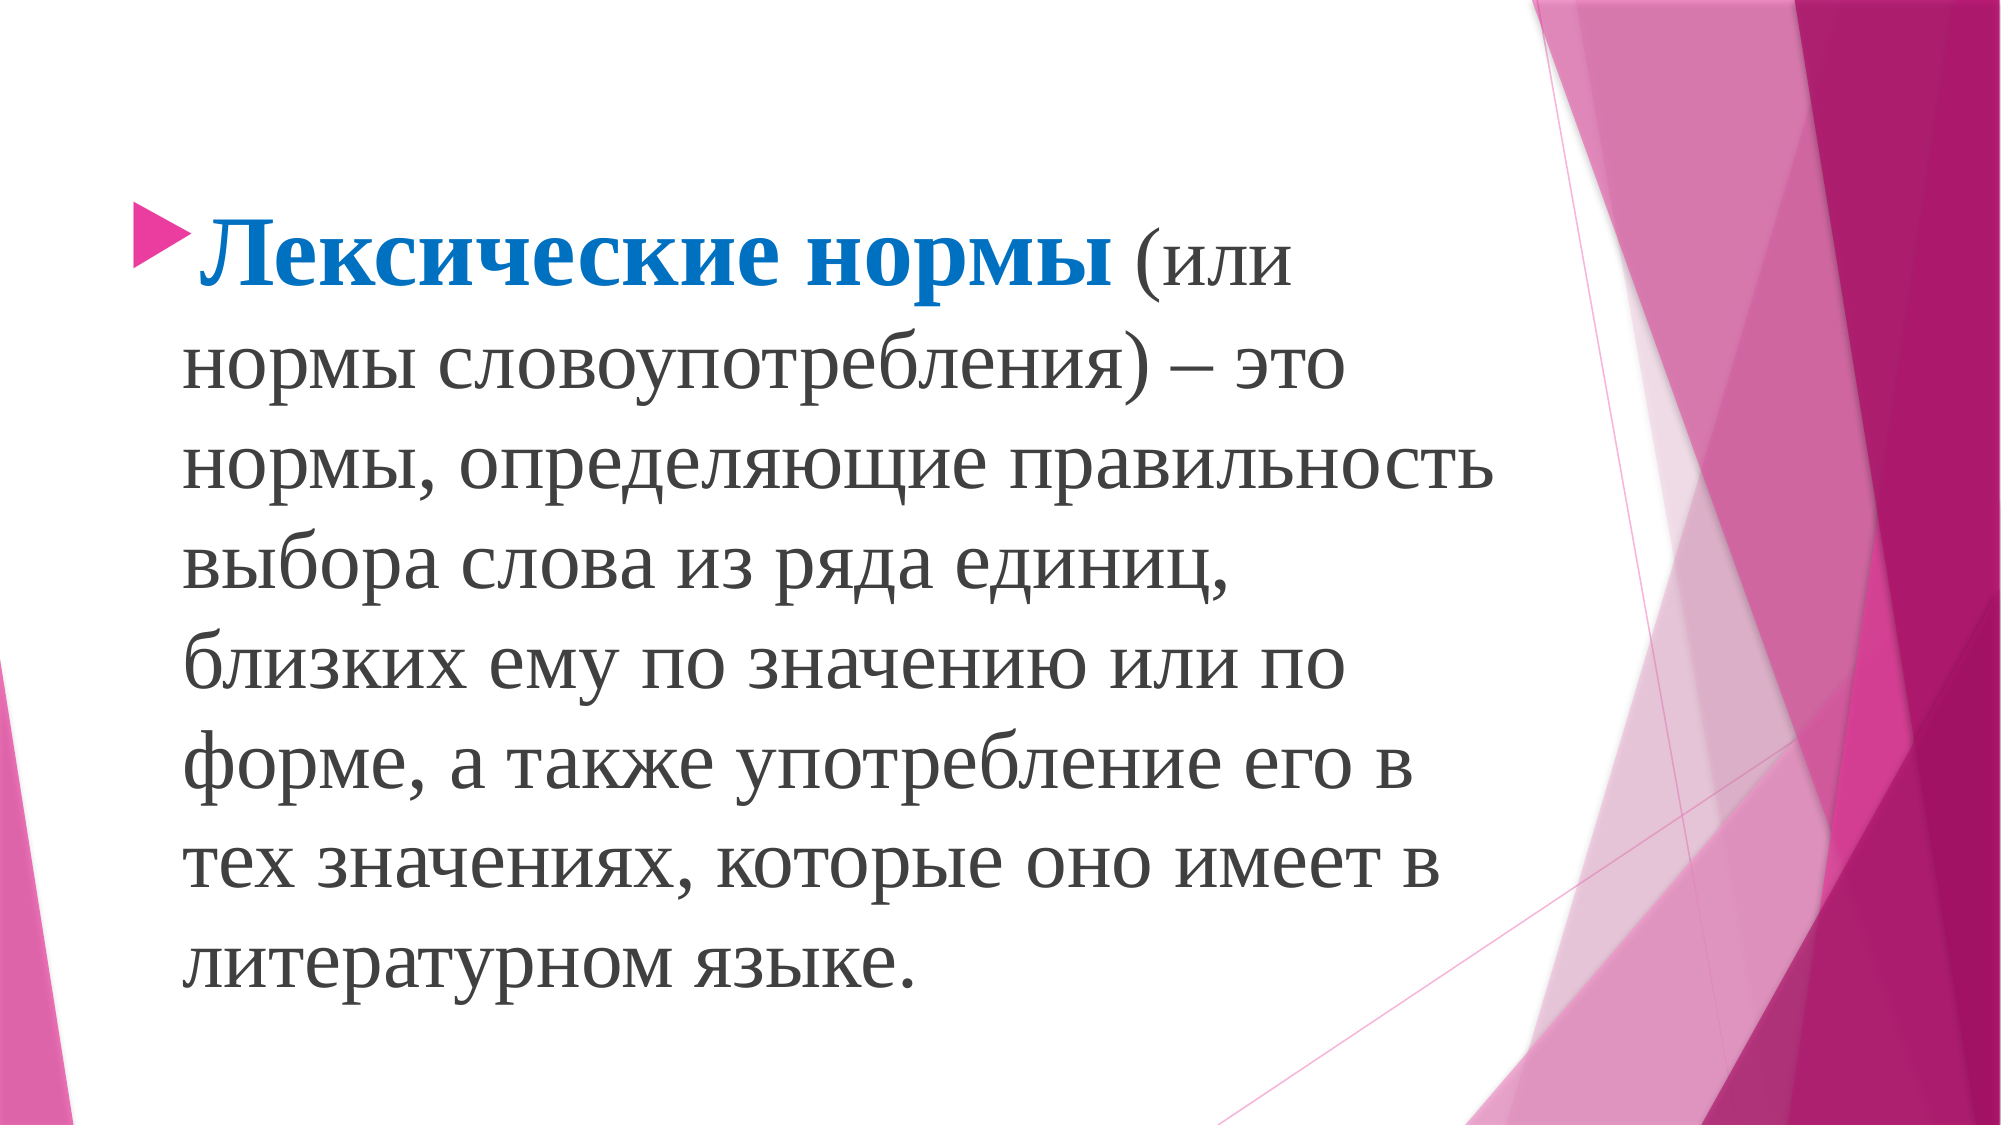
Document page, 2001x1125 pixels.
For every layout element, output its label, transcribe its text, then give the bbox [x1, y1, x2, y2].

list Лексические нормы (или нормы словоупотребления) – это нормы, определяющие правильность выбора слова из ряда единиц, близких ему по значению или по форме, а также употребление его в тех значениях, которые оно имеет в литературном языке. [111, 177, 1522, 1070]
